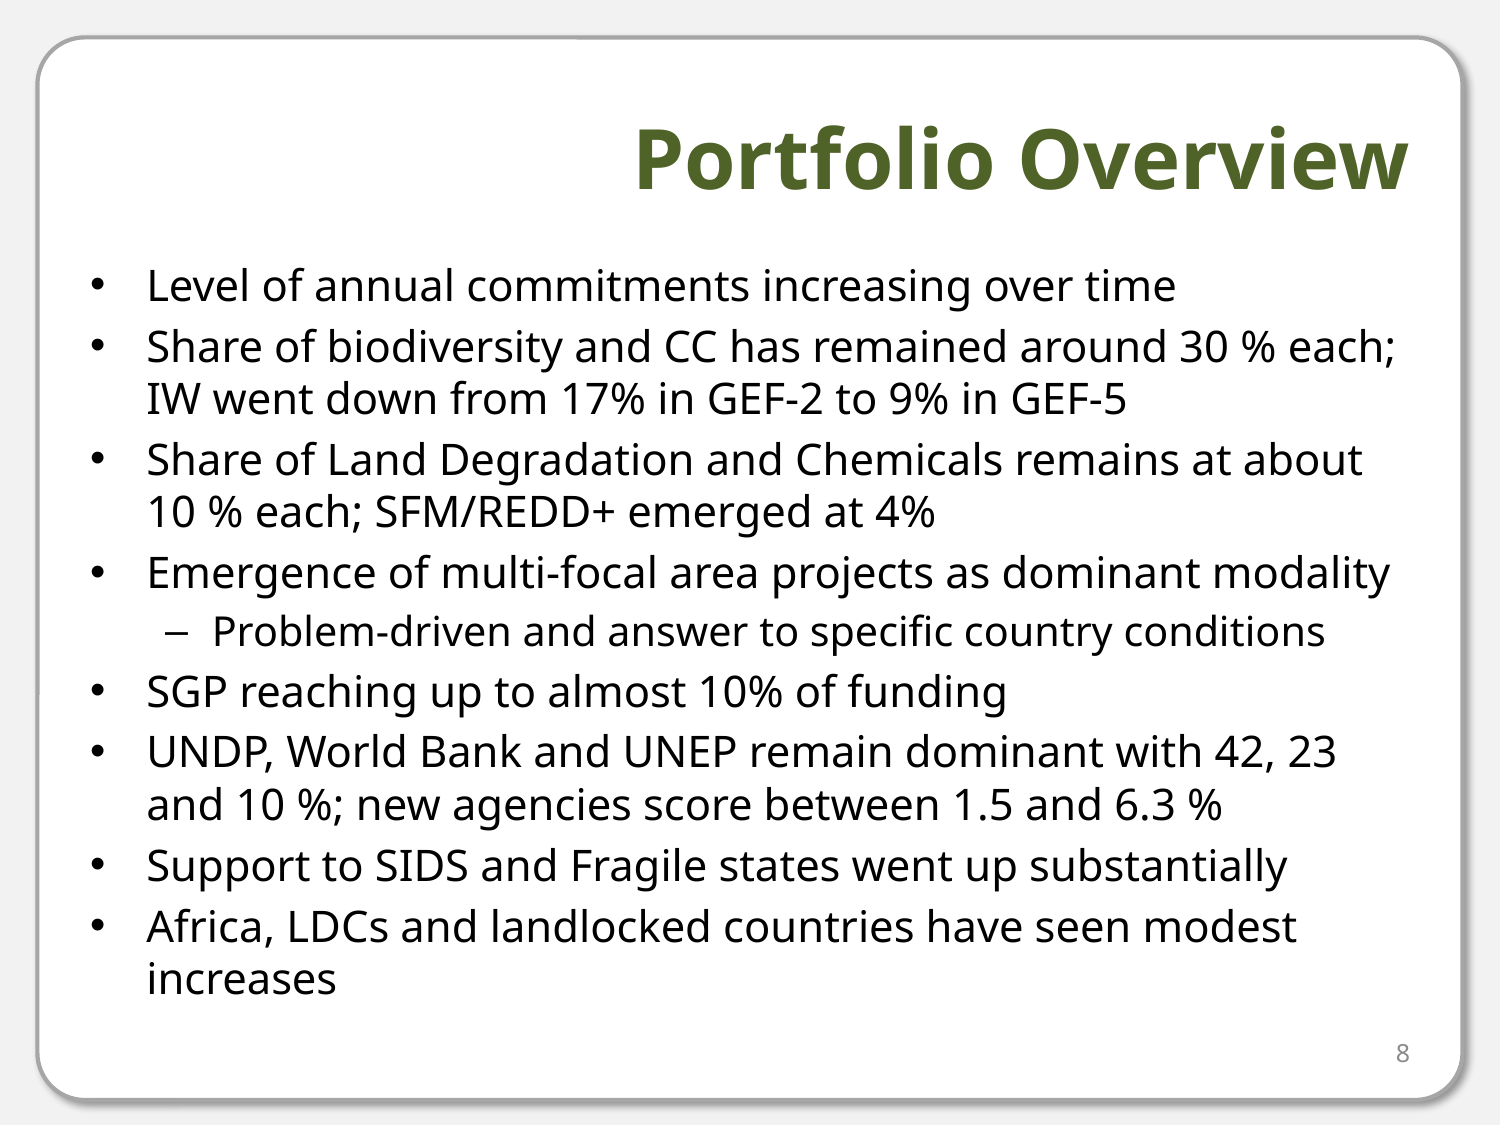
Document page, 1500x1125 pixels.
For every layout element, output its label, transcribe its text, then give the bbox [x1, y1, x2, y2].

slide_number 8 [1074, 1038, 1425, 1085]
list Level of annual commitments increasing over time Share of biodiversity and CC has remained around 30 % each; IW went down from 17% in GEF-2 to 9% in GEF-5 Share of Land Degradation and Chemicals remains at about 10 % each; SFM/REDD+ emerged at 4% Emergence of multi-focal area projects as dominant modality Problem-driven and answer to specific country conditions SGP reaching up to almost 10% of funding UNDP, World Bank and UNEP remain dominant with 42, 23 and 10 %; new agencies score between 1.5 and 6.3 % Support to SIDS and Fragile states went up substantially Africa, LDCs and landlocked countries have seen modest increases [75, 249, 1425, 1038]
title Portfolio Overview [75, 62, 1425, 249]
text_box [73, 812, 1424, 1125]
